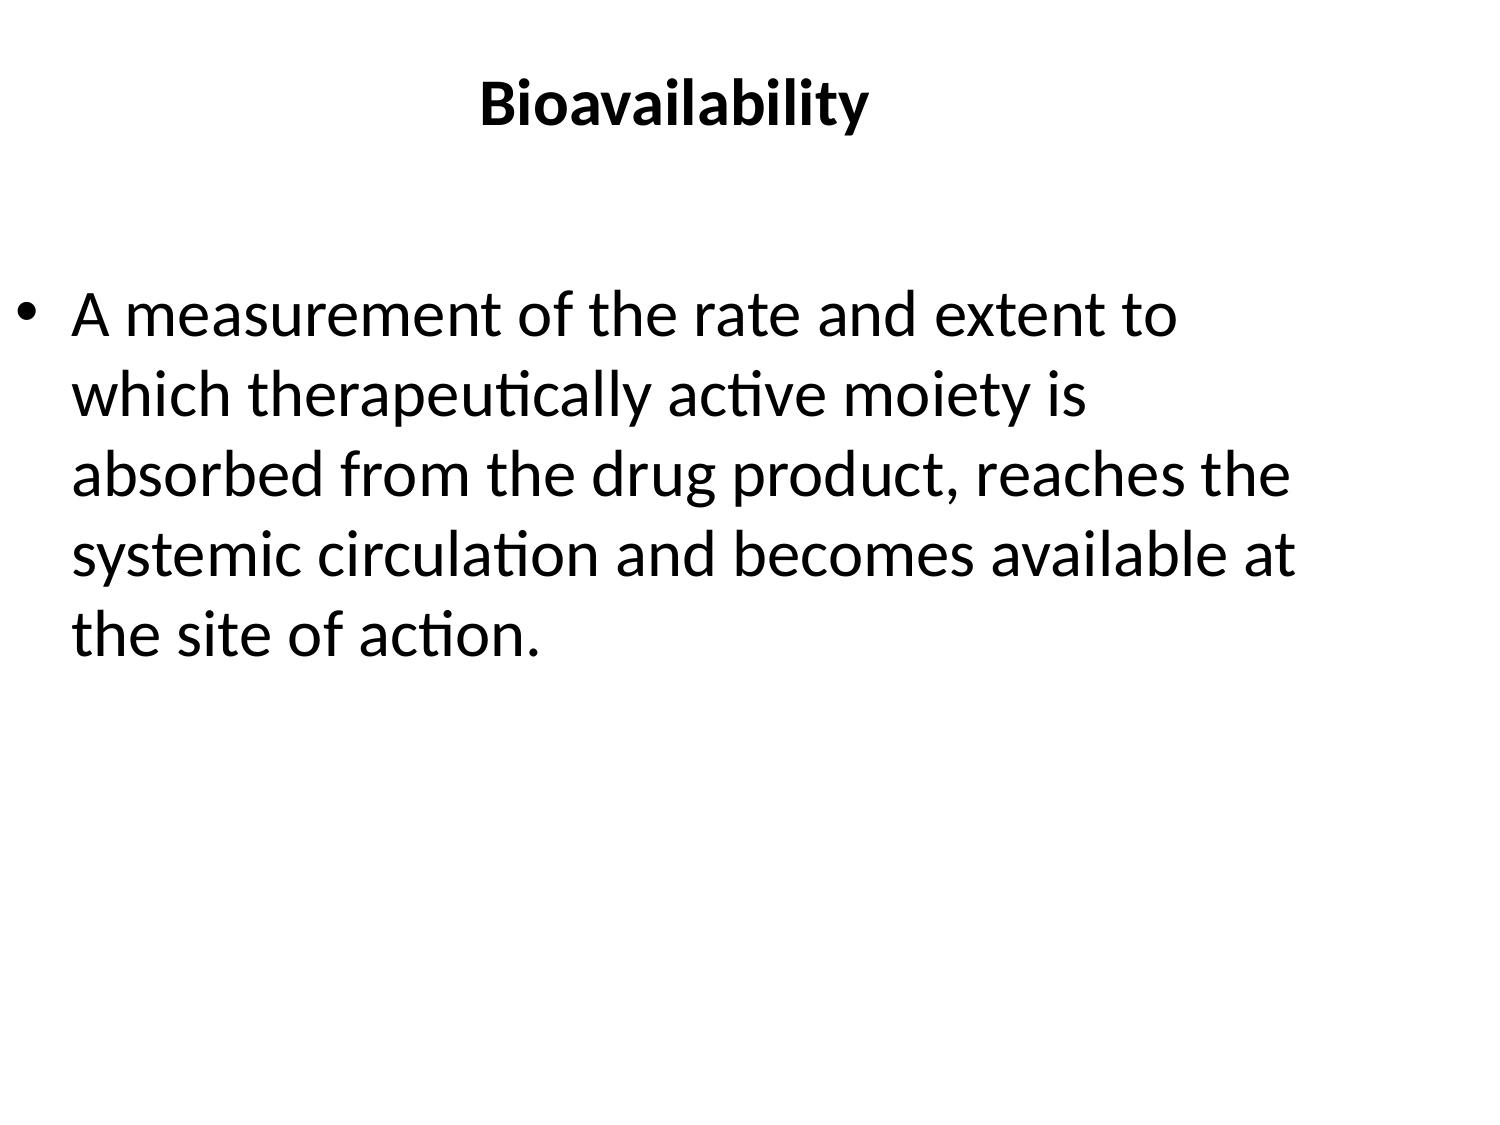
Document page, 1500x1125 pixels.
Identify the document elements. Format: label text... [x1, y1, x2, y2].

list A measurement of the rate and extent to which therapeutically active moiety is absorbed from the drug product, reaches the systemic circulation and becomes available at the site of action. [0, 262, 1350, 1005]
title Bioavailability [0, 45, 1350, 233]
